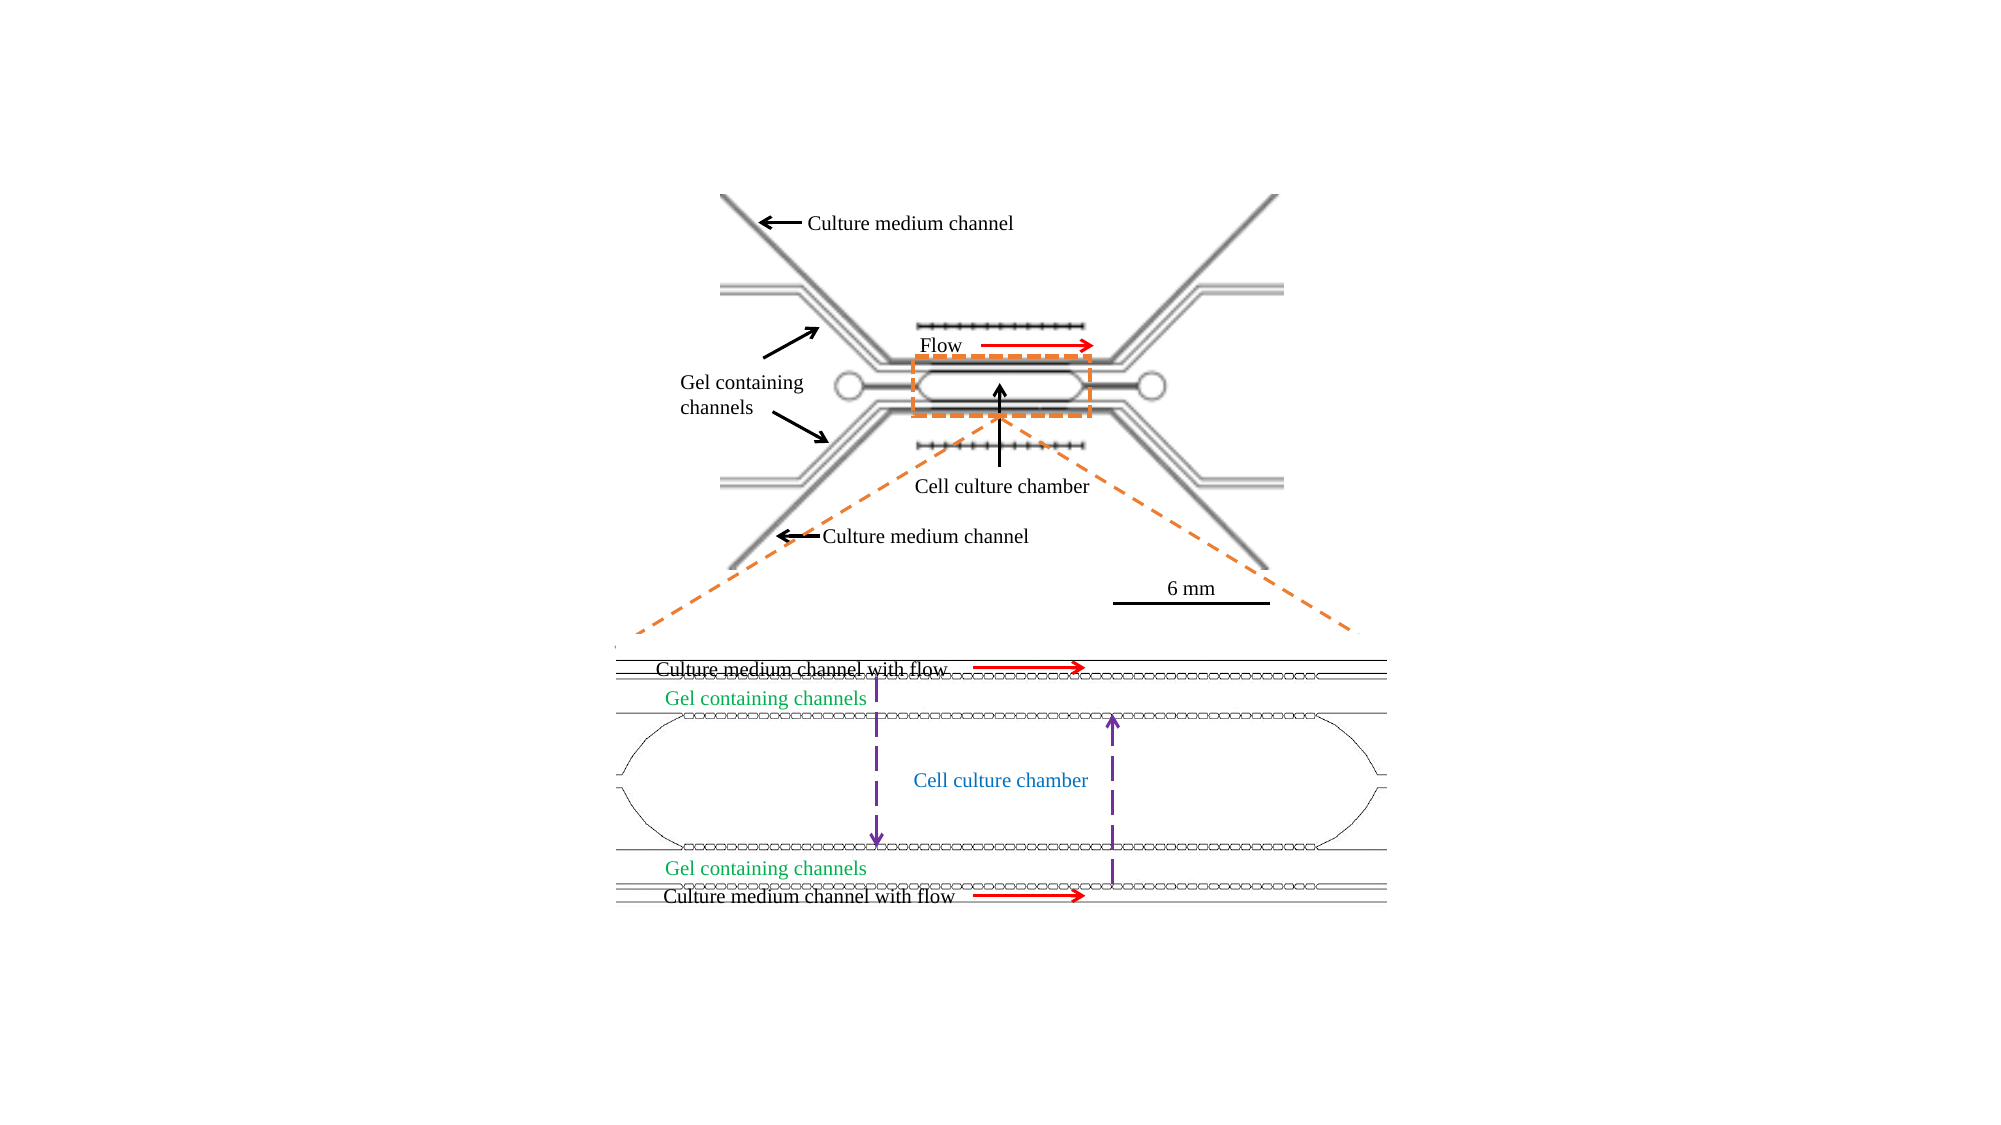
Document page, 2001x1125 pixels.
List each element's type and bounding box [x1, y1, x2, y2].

text_box [612, 194, 1388, 930]
